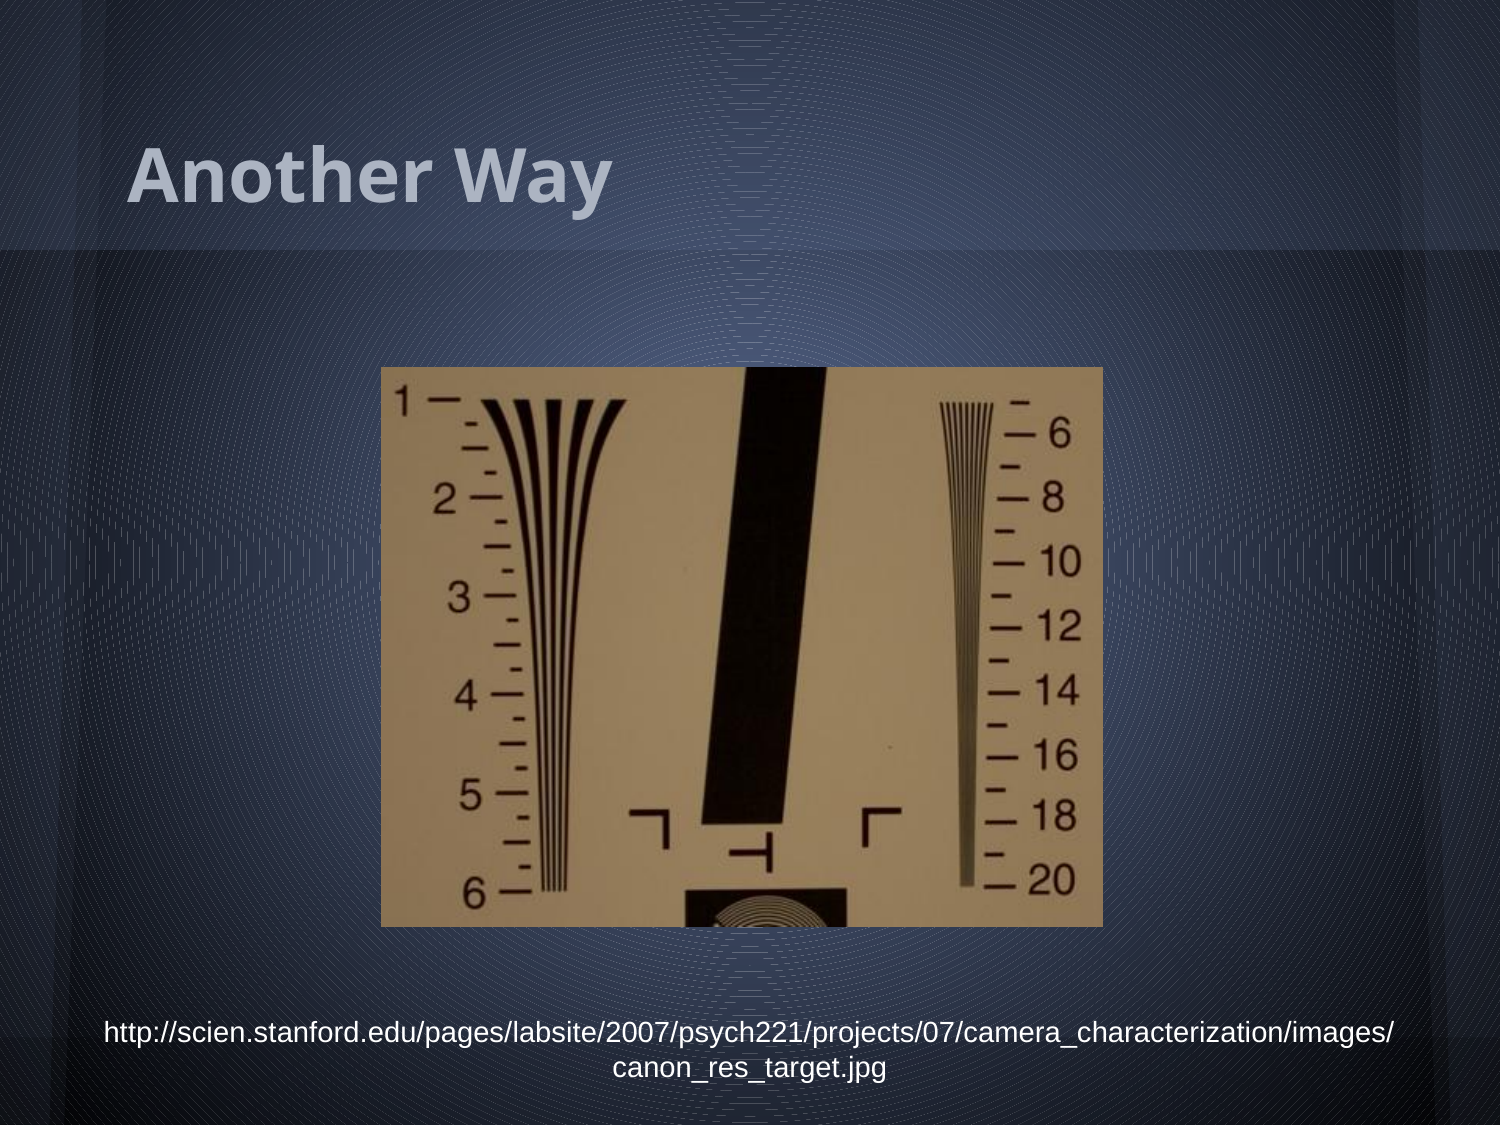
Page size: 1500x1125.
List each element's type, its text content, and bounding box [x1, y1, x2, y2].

title Another Way [75, 14, 1425, 233]
text_box [381, 367, 1103, 927]
text_box http://scien.stanford.edu/pages/labsite/2007/psych221/projects/07/camera_characterization/images/canon_res_target.jpg [8, 998, 1491, 1099]
